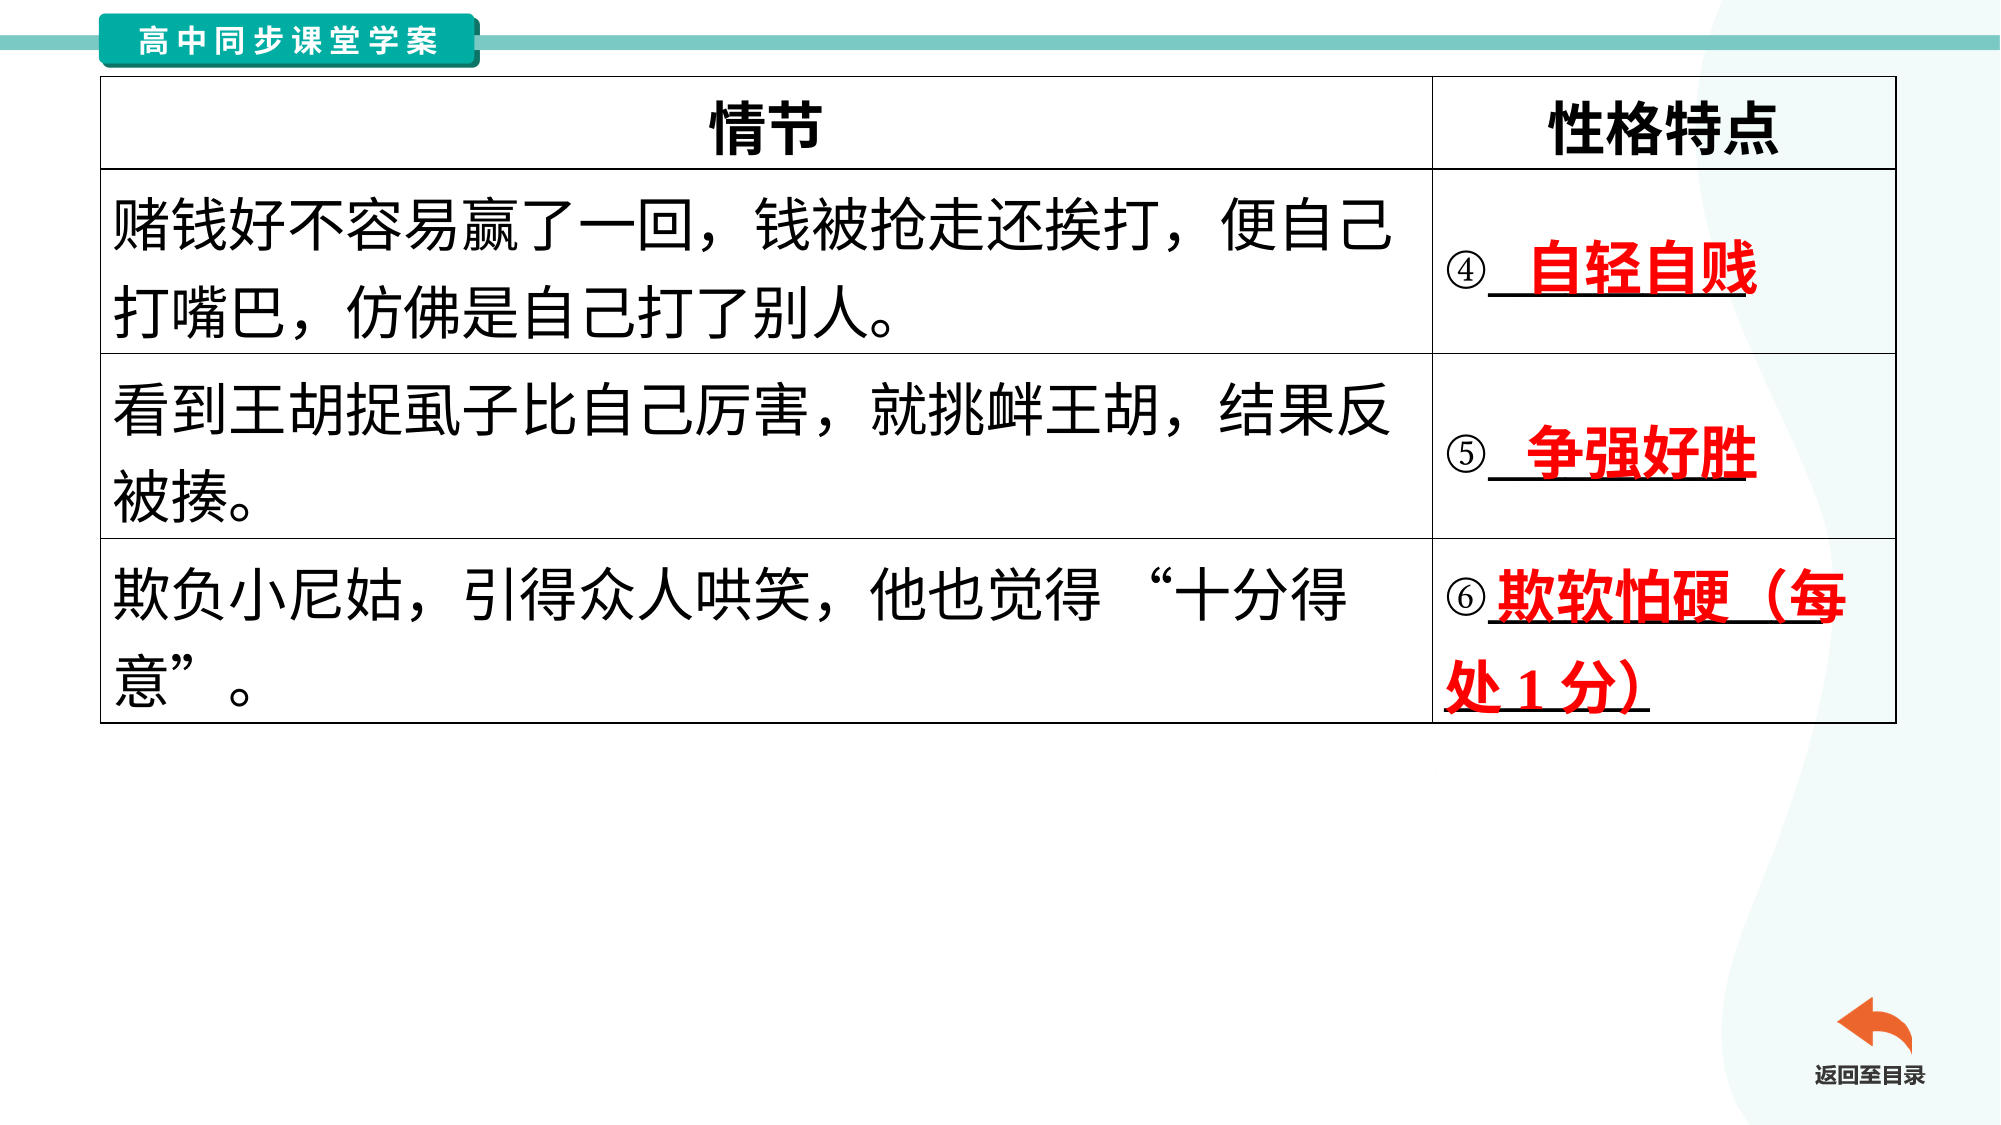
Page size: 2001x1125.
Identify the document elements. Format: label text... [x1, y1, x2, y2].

table_cell ⑤__________ [1433, 354, 1895, 538]
text_box 自轻自贱 [1504, 213, 1782, 294]
table_cell 欺负小尼姑，引得众人哄笑，他也觉得 “十分得 意”。 [101, 539, 1432, 722]
picture [0, 0, 2000, 1125]
table_header 性格特点 [1433, 77, 1895, 168]
table_cell 赌钱好不容易赢了一回，钱被抢走还挨打，便自己 打嘴巴，仿佛是自己打了别人。 [101, 170, 1432, 353]
table_cell ⑥_____________ ________ [1433, 539, 1895, 722]
table_cell ④__________ [1433, 170, 1895, 353]
table_cell 看到王胡捉虱子比自己厉害，就挑衅王胡，结果反 被揍。 [101, 354, 1432, 538]
text_box 欺软怕硬（每处1分） [1444, 539, 1887, 713]
text_box 争强好胜 [1504, 398, 1782, 479]
table_header 情节 [101, 77, 1432, 168]
